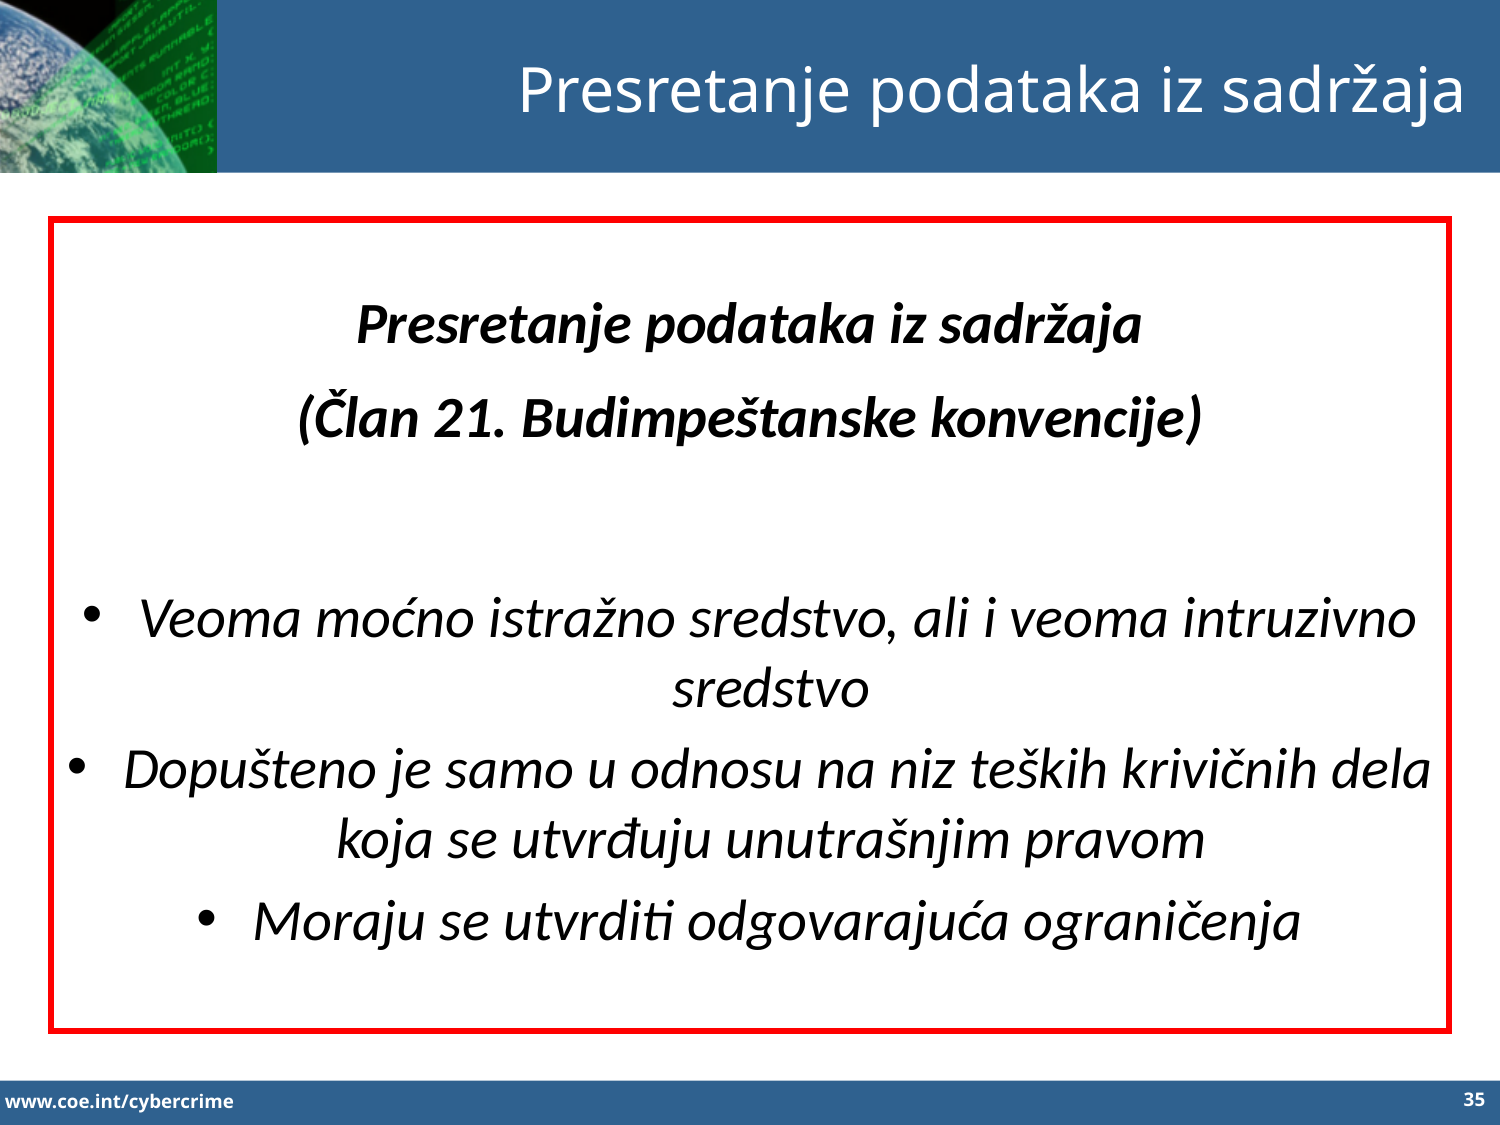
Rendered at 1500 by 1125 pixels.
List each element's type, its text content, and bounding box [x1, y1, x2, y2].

text_box Presretanje podataka iz sadržaja [230, 42, 1483, 133]
picture [0, 0, 217, 173]
text_box Presretanje podataka iz sadržaja (Član 21. Budimpeštanske konvencije) Veoma moćno istražno sredstvo, ali i veoma intruzivno sredstvo Dopušteno je samo u odnosu na niz teških krivičnih dela koja se utvrđuju unutrašnjim pravom Moraju se utvrditi odgovarajuća ograničenja [51, 219, 1449, 1032]
